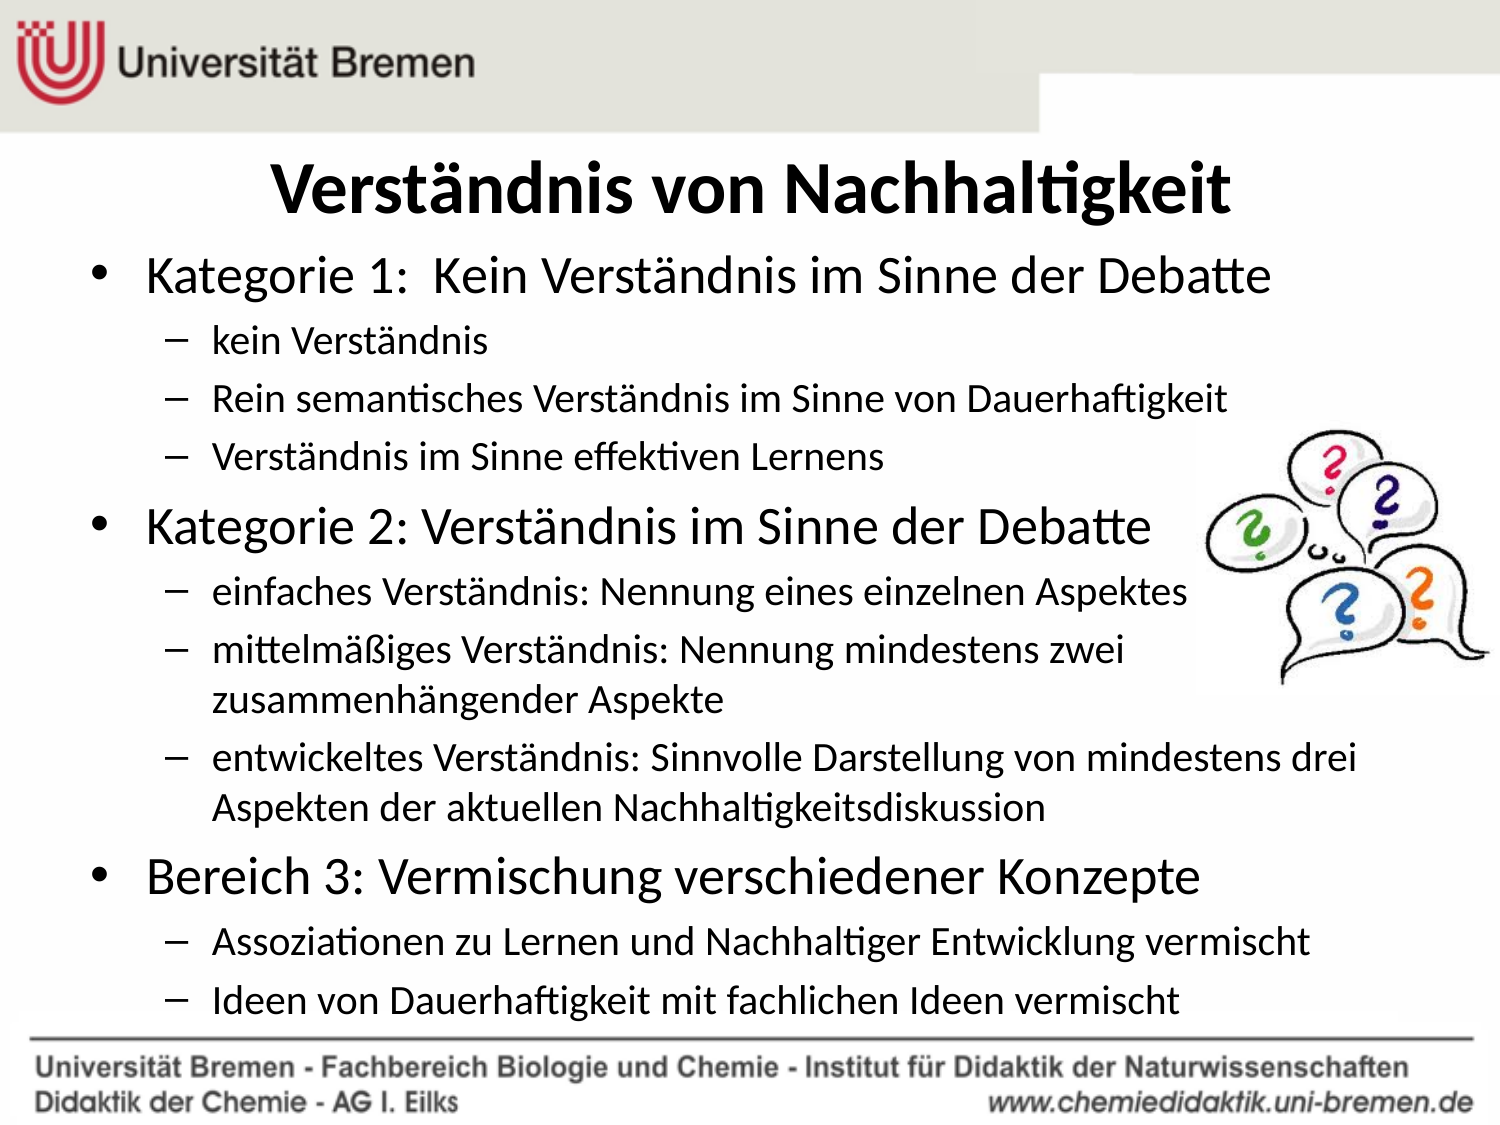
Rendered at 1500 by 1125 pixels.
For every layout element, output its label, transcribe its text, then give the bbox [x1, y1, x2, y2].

title Verständnis von Nachhaltigkeit [76, 90, 1427, 231]
list Kategorie 1: Kein Verständnis im Sinne der Debatte kein Verständnis Rein semantisches Verständnis im Sinne von Dauerhaftigkeit Verständnis im Sinne effektiven Lernens Kategorie 2: Verständnis im Sinne der Debatte einfaches Verständnis: Nennung eines einzelnen Aspektes mittelmäßiges Verständnis: Nennung mindestens zwei zusammenhängender Aspekte entwickeltes Verständnis: Sinnvolle Darstellung von mindestens drei Aspekten der aktuellen Nachhaltigkeitsdiskussion Bereich 3: Vermischung verschiedener Konzepte Assoziationen zu Lernen und Nachhaltiger Entwicklung vermischt Ideen von Dauerhaftigkeit mit fachlichen Ideen vermischt [75, 231, 1436, 965]
picture [0, 0, 1500, 1125]
